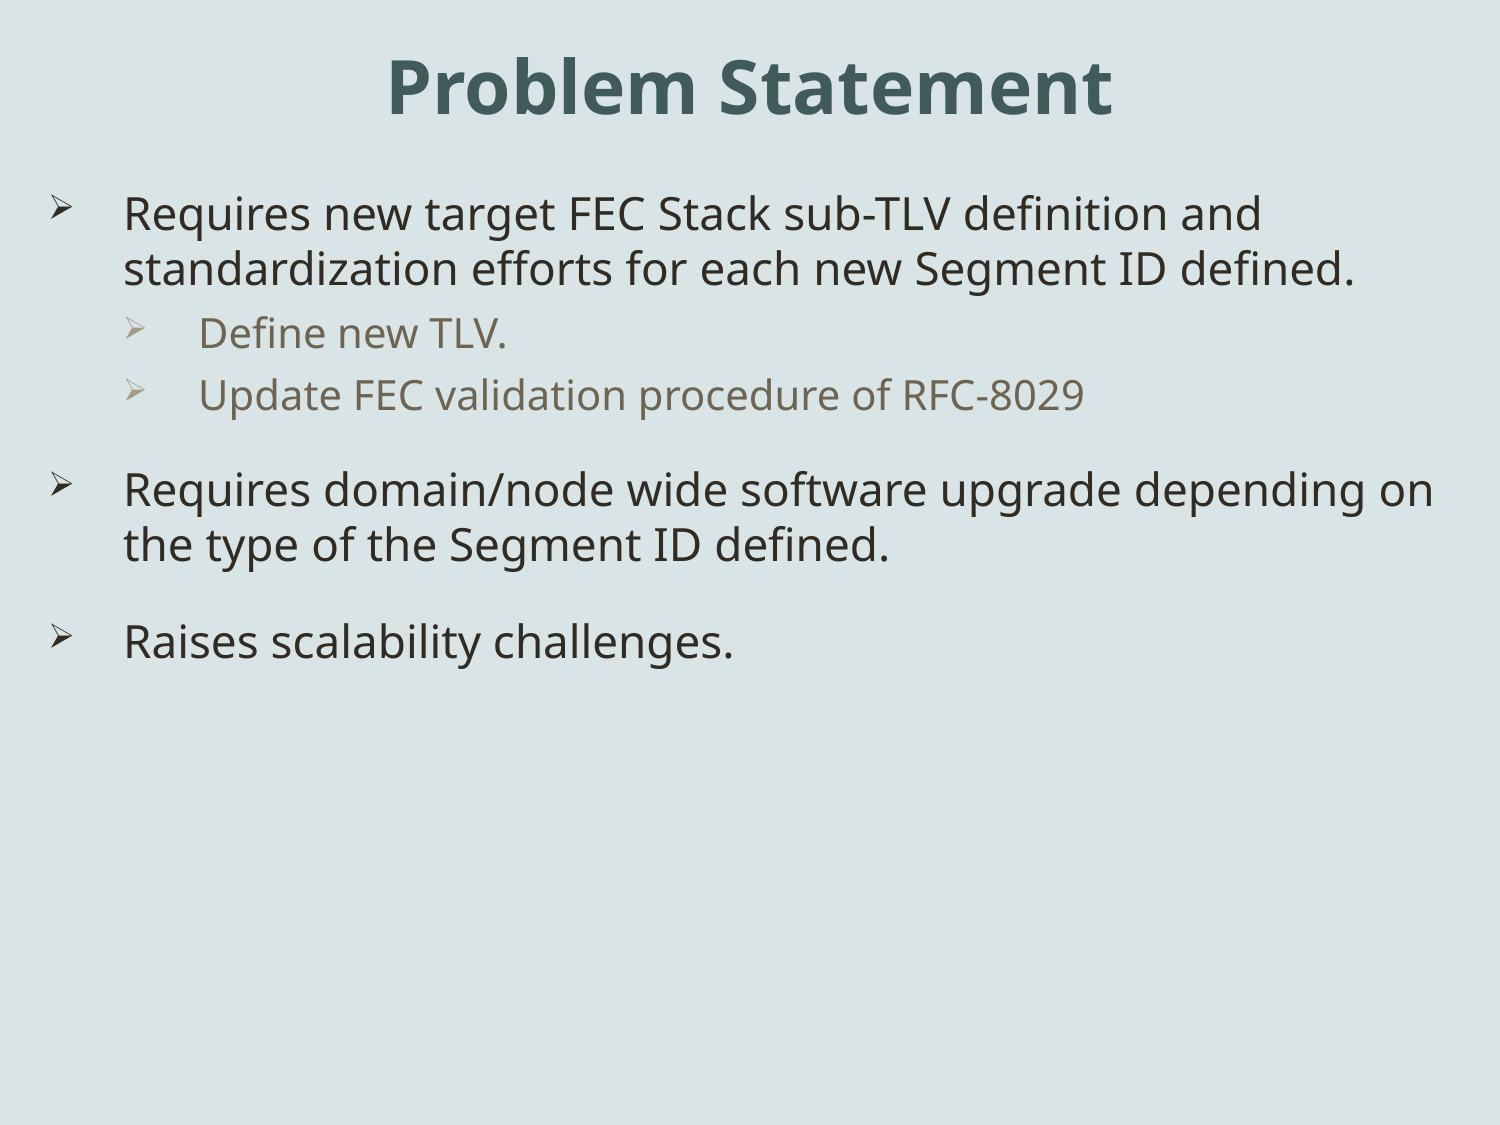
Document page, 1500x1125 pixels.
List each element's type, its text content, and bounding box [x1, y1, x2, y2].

title Problem Statement [0, 12, 1500, 137]
list Requires new target FEC Stack sub-TLV definition and standardization efforts for each new Segment ID defined. Define new TLV. Update FEC validation procedure of RFC-8029 Requires domain/node wide software upgrade depending on the type of the Segment ID defined. Raises scalability challenges. [33, 176, 1467, 949]
